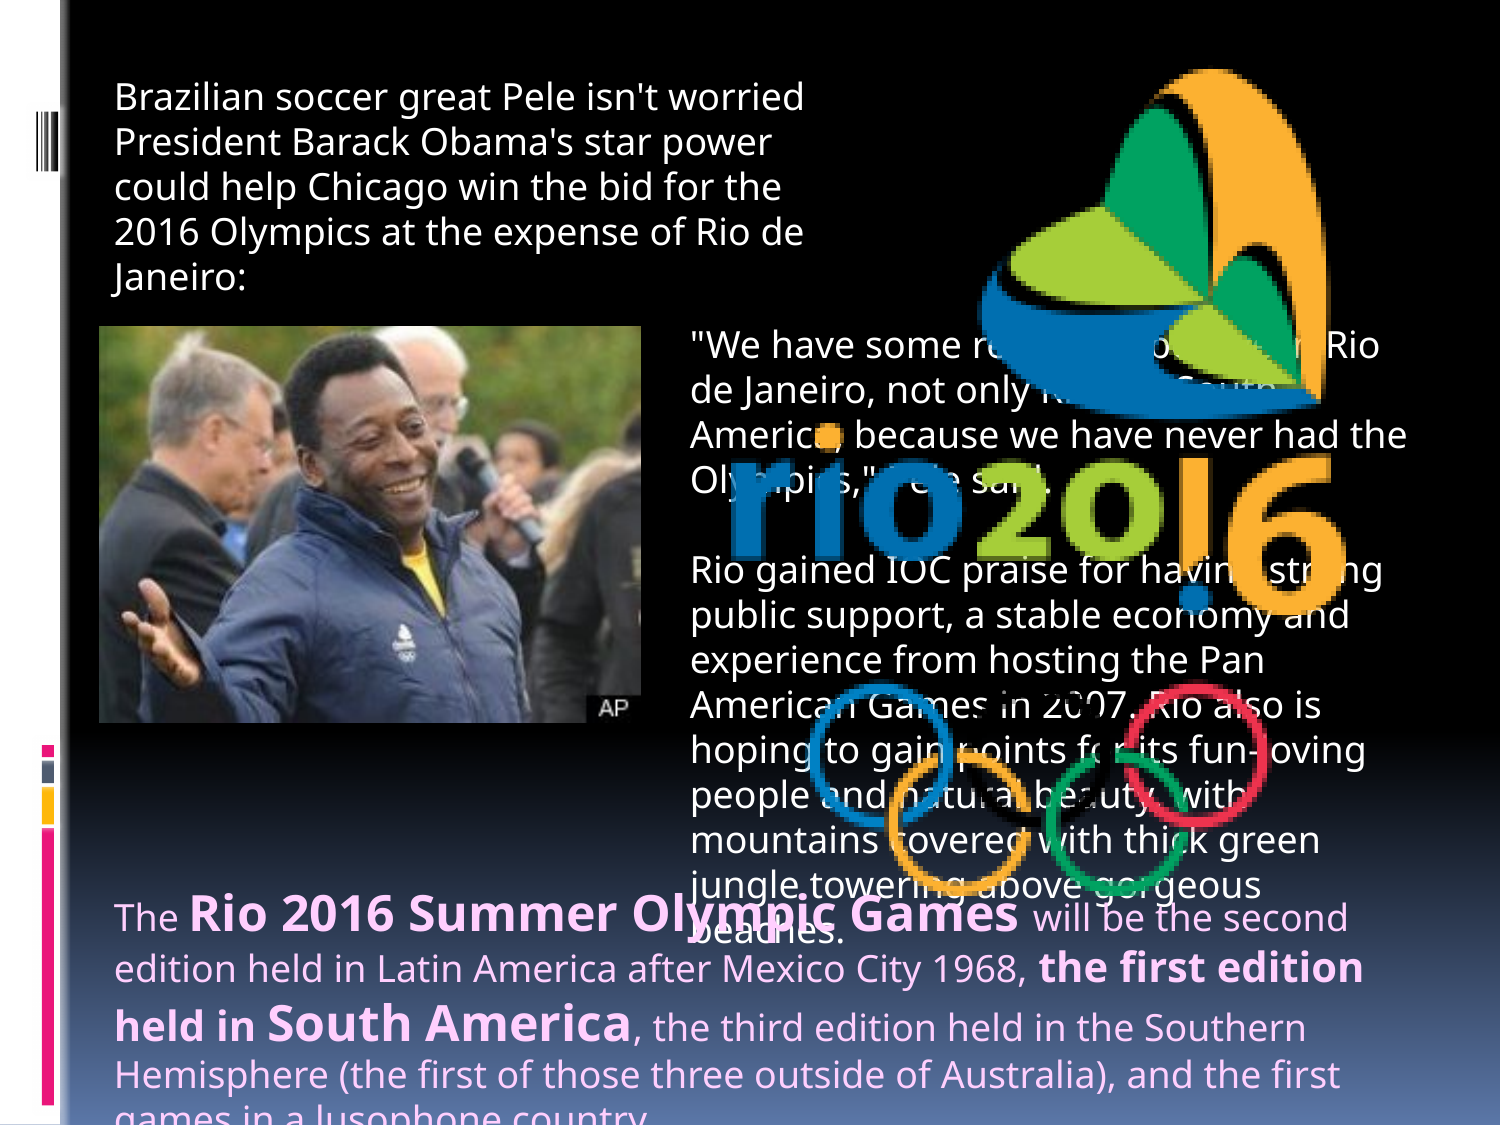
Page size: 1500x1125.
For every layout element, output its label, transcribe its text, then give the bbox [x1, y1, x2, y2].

text_box "We have some reason to believe in Rio de Janeiro, not only Rio but South America, because we have never had the Olympics," Pele said. Rio gained IOC praise for having strong public support, a stable economy and experience from hosting the Pan American Games in 2007. Rio also is hoping to gain points for its fun-loving people and natural beauty, with mountains covered with thick green jungle towering above gorgeous beaches. [674, 313, 719, 873]
picture [98, 326, 642, 723]
text_box The Rio 2016 Summer Olympic Games will be the second edition held in Latin America after Mexico City 1968, the first edition held in South America, the third edition held in the Southern Hemisphere (the first of those three outside of Australia), and the first games in a lusophone country. [99, 873, 1473, 1125]
picture [726, 65, 1352, 901]
text_box Brazilian soccer great Pele isn't worried President Barack Obama's star power could help Chicago win the bid for the 2016 Olympics at the expense of Rio de Janeiro: [99, 65, 719, 306]
text_box "We have some reason to believe in Rio de Janeiro, not only Rio but South America, because we have never had the Olympics," Pele said. Rio gained IOC praise for having strong public support, a stable economy and experience from hosting the Pan American Games in 2007. Rio also is hoping to gain points for its fun-loving people and natural beauty, with mountains covered with thick green jungle towering above gorgeous beaches. [1360, 313, 1425, 873]
